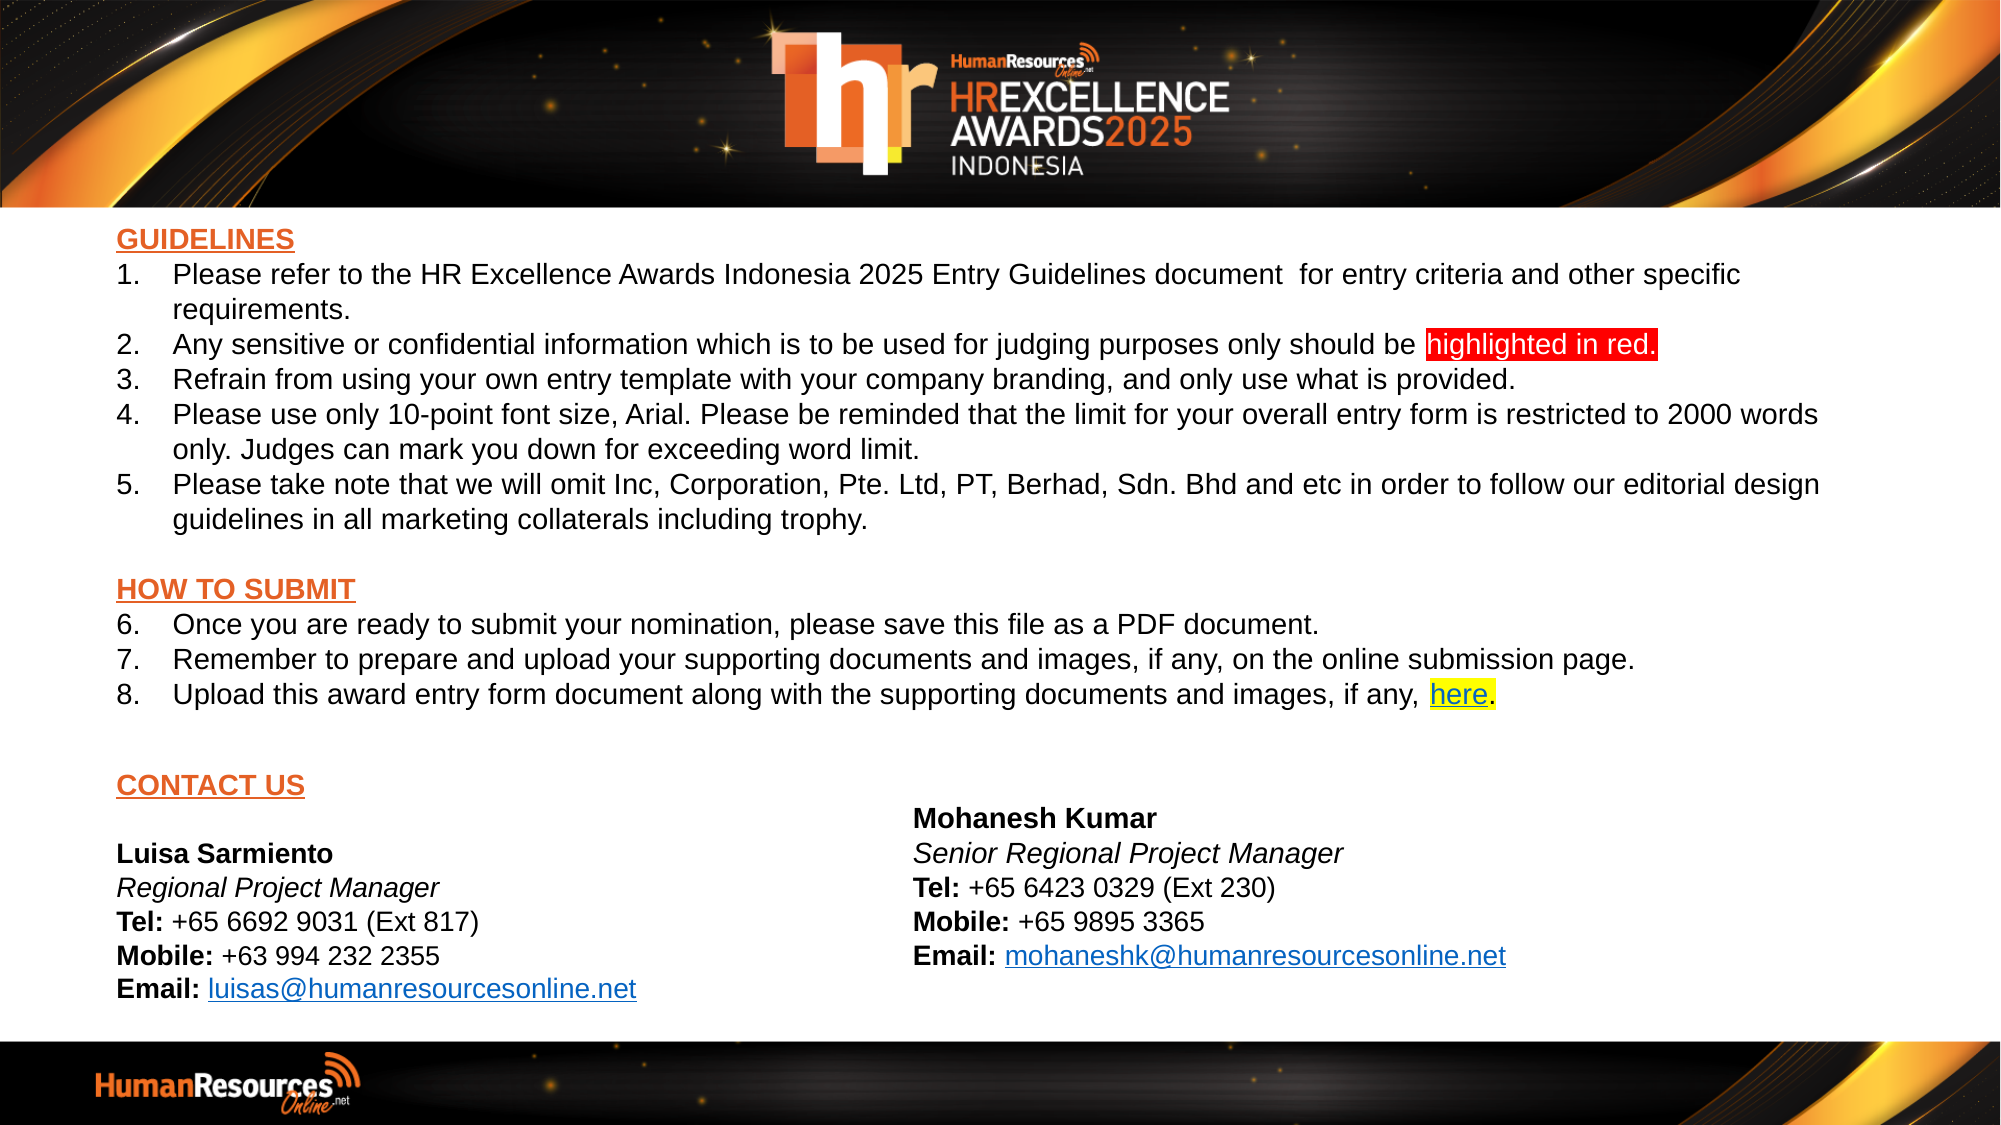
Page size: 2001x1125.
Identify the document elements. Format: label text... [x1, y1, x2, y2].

picture [0, 0, 2001, 1125]
text_box GUIDELINES Please refer to the HR Excellence Awards Indonesia 2025 Entry Guidelines document for entry criteria and other specific requirements. Any sensitive or confidential information which is to be used for judging purposes only should be highlighted in red. Refrain from using your own entry template with your company branding, and only use what is provided. Please use only 10-point font size, Arial. Please be reminded that the limit for your overall entry form is restricted to 2000 words only. Judges can mark you down for exceeding word limit. Please take note that we will omit Inc, Corporation, Pte. Ltd, PT, Berhad, Sdn. Bhd and etc in order to follow our editorial design guidelines in all marketing collaterals including trophy. HOW TO SUBMIT Once you are ready to submit your nomination, please save this file as a PDF document. Remember to prepare and upload your supporting documents and images, if any, on the online submission page. Upload this award entry form document along with the supporting documents and images, if any, here. [101, 213, 1899, 788]
text_box CONTACT US Luisa Sarmiento Regional Project Manager Tel: +65 6692 9031 (Ext 817) Mobile: +63 994 232 2355 Email: luisas@humanresourcesonline.net Mohanesh Kumar Senior Regional Project Manager Tel: +65 6423 0329 (Ext 230) Mobile: +65 9895 3365 Email: mohaneshk@humanresourcesonline.net [101, 758, 1725, 1125]
